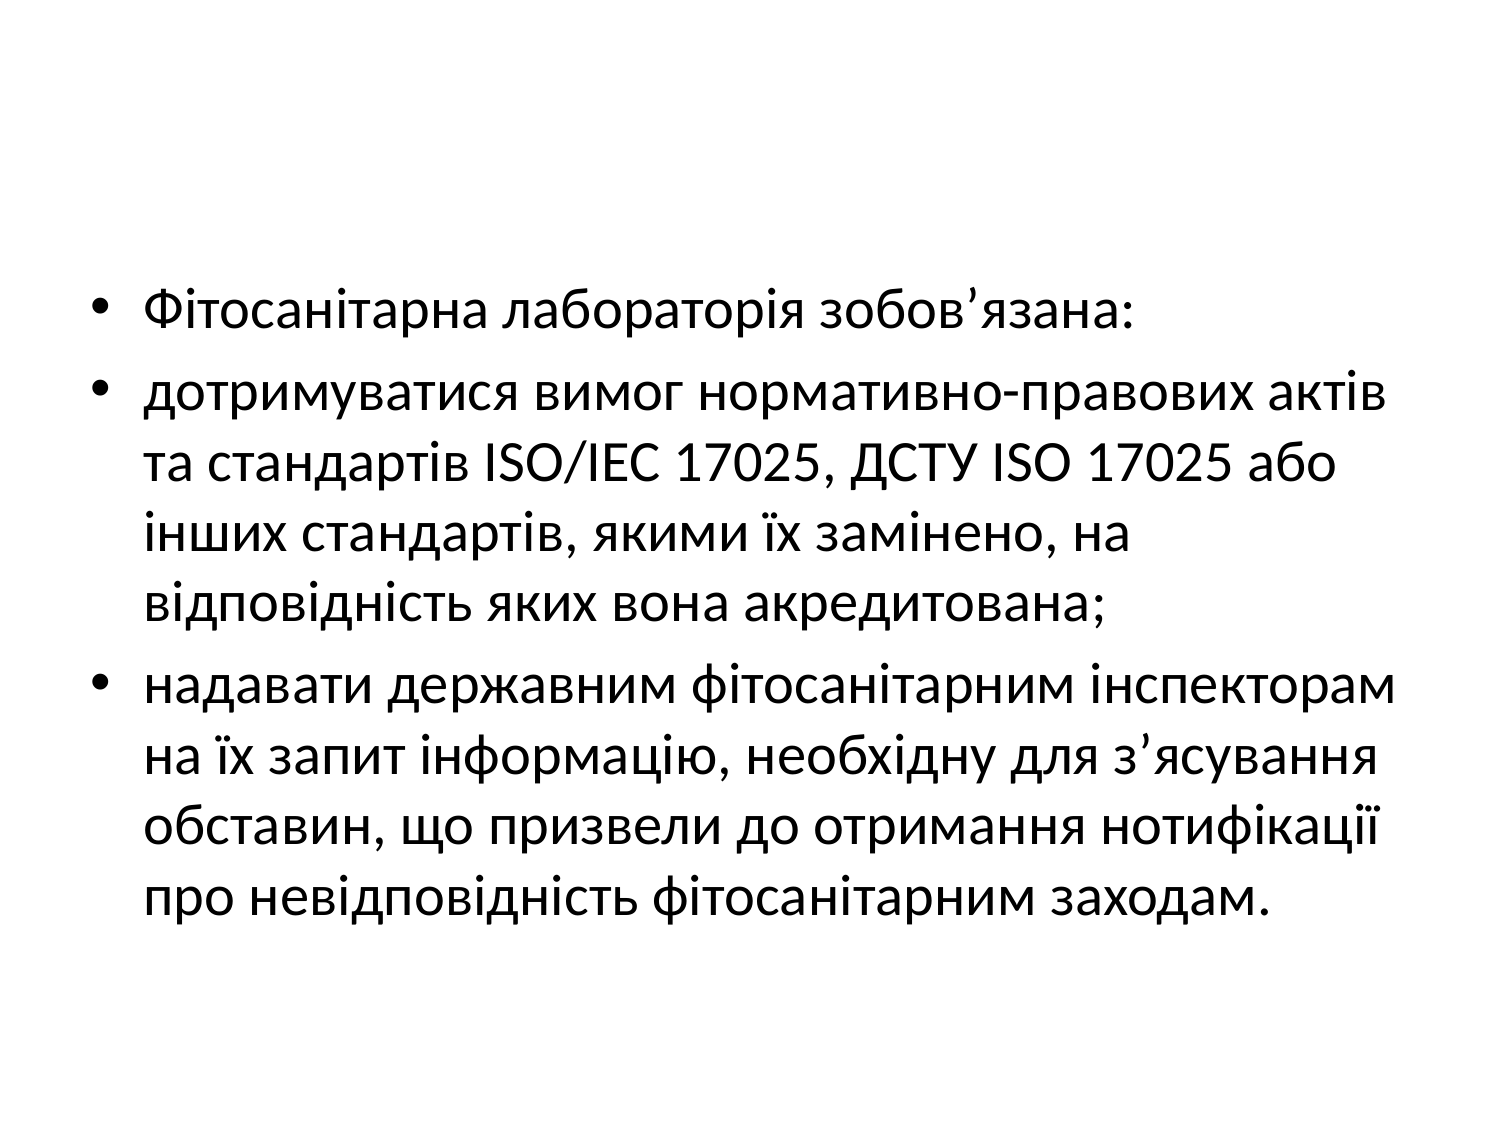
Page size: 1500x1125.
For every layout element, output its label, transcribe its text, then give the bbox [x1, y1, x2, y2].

list Фітосанітарна лабораторія зобов’язана: дотримуватися вимог нормативно-правових актів та стандартів ISO/IEC 17025, ДСТУ ISO 17025 або інших стандартів, якими їх замінено, на відповідність яких вона акредитована; надавати державним фітосанітарним інспекторам на їх запит інформацію, необхідну для з’ясування обставин, що призвели до отримання нотифікації про невідповідність фітосанітарним заходам. [75, 262, 1425, 1005]
